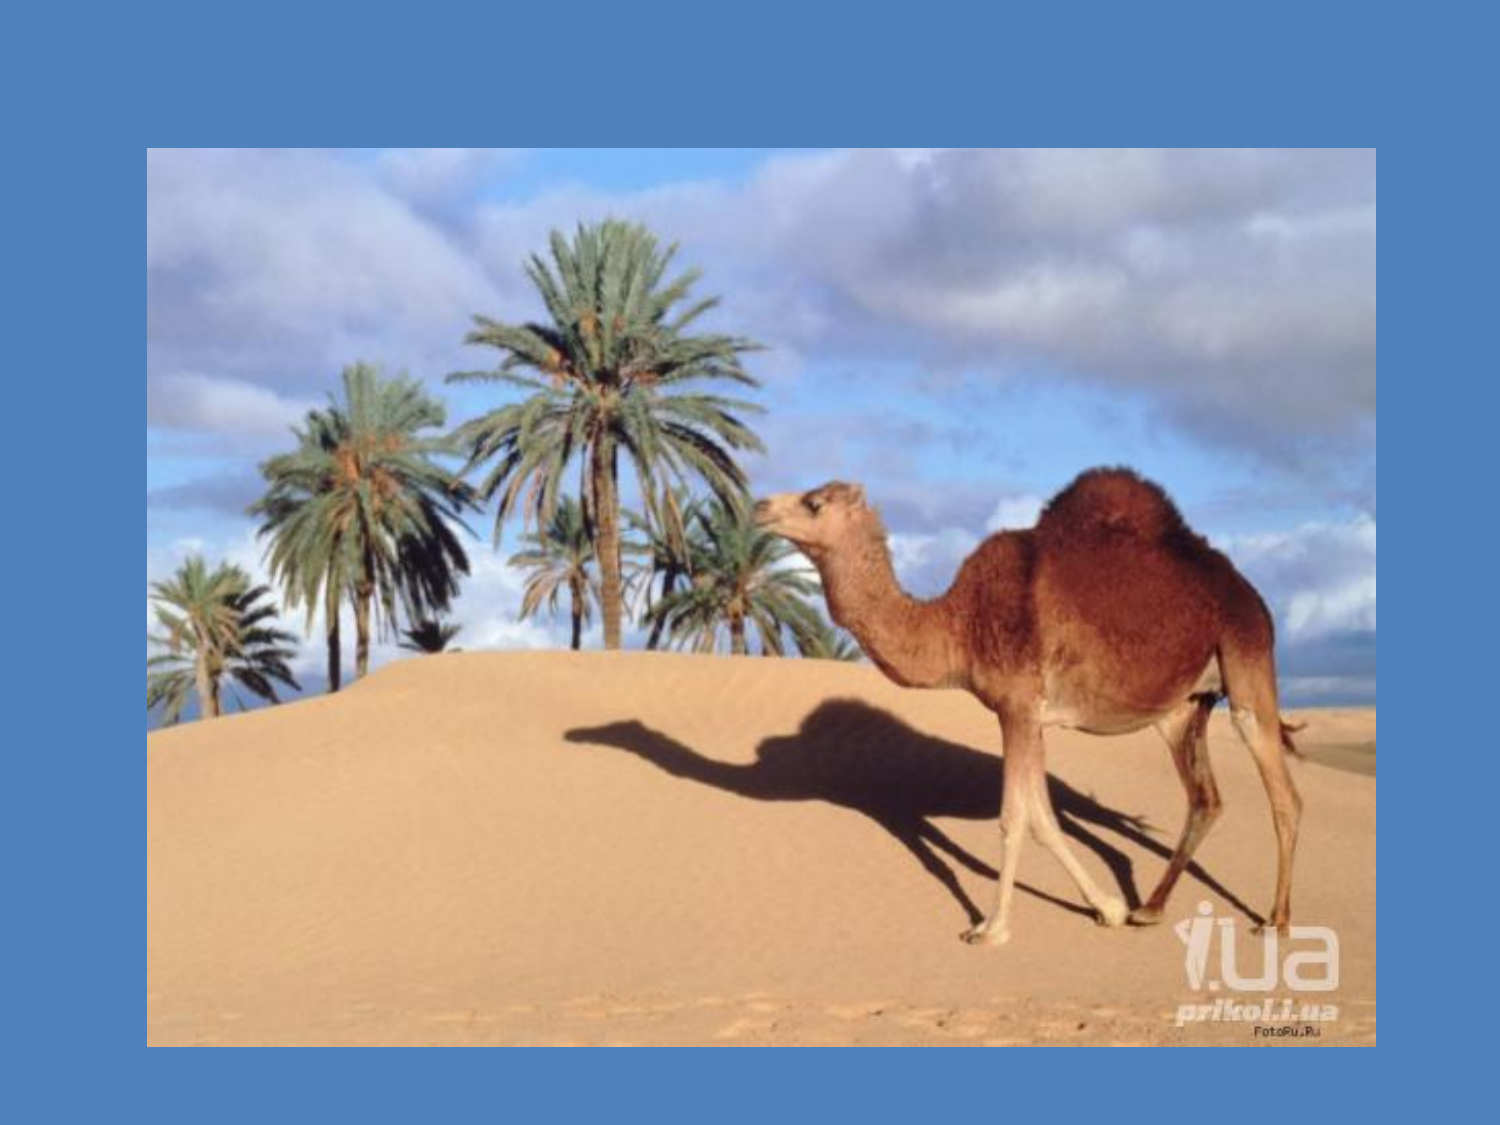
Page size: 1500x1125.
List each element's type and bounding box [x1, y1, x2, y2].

picture [147, 148, 1377, 1047]
